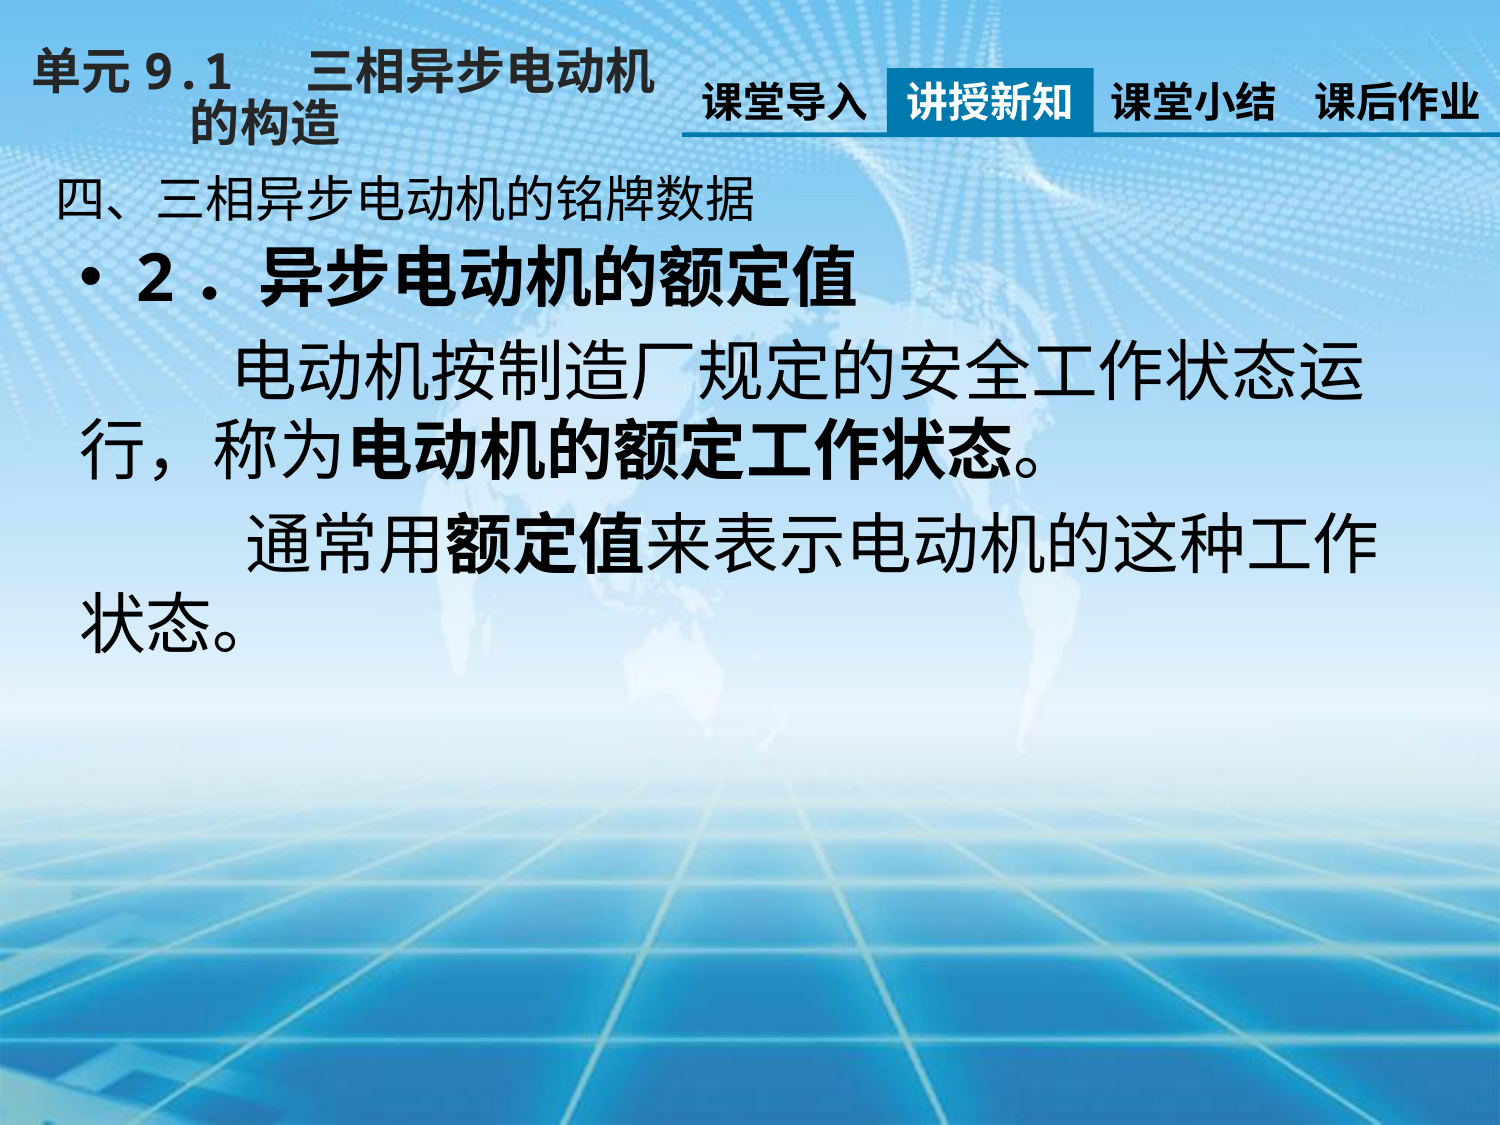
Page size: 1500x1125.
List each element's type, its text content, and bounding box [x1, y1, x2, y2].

picture [0, 0, 1500, 1125]
text_box 四、三相异步电动机的铭牌数据 [40, 160, 1391, 348]
text_box 2．异步电动机的额定值 电动机按制造厂规定的安全工作状态运行，称为电动机的额定工作状态。 通常用额定值来表示电动机的这种工作状态。 [64, 227, 1415, 970]
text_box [16, 39, 1500, 160]
